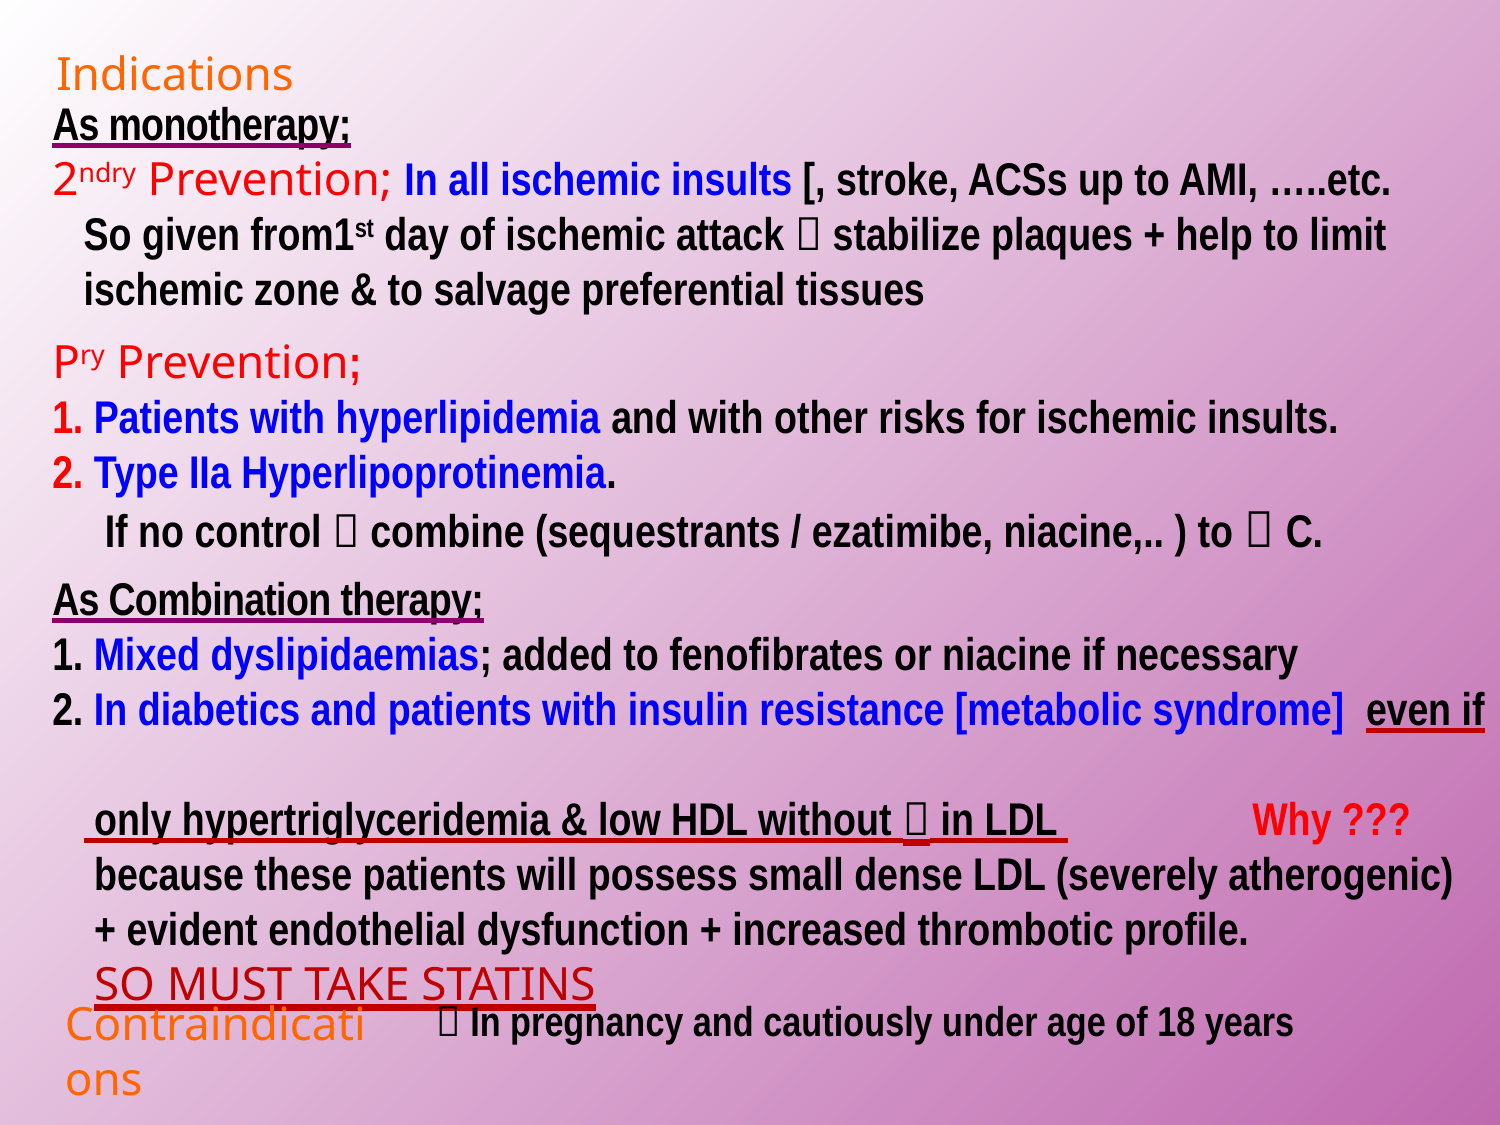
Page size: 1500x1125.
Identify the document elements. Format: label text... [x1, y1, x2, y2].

text_box As Combination therapy; 1. Mixed dyslipidaemias; added to fenofibrates or niacine if necessary 2. In diabetics and patients with insulin resistance [metabolic syndrome] even if only hypertriglyceridemia & low HDL without  in LDL Why ??? because these patients will possess small dense LDL (severely atherogenic) + evident endothelial dysfunction + increased thrombotic profile. SO MUST TAKE STATINS [37, 562, 1500, 1017]
text_box Contraindications [50, 987, 388, 1113]
text_box  In pregnancy and cautiously under age of 18 years [421, 987, 1320, 1053]
text_box Pry Prevention; 1. Patients with hyperlipidemia and with other risks for ischemic insults. 2. Type IIa Hyperlipoprotinemia. If no control  combine (sequestrants / ezatimibe, niacine,.. ) to  C. [37, 324, 1500, 562]
text_box Indications [41, 37, 380, 87]
text_box As monotherapy; 2ndry Prevention; In all ischemic insults [, stroke, ACSs up to AMI, …..etc. So given from1st day of ischemic attack  stabilize plaques + help to limit ischemic zone & to salvage preferential tissues [37, 87, 1500, 323]
